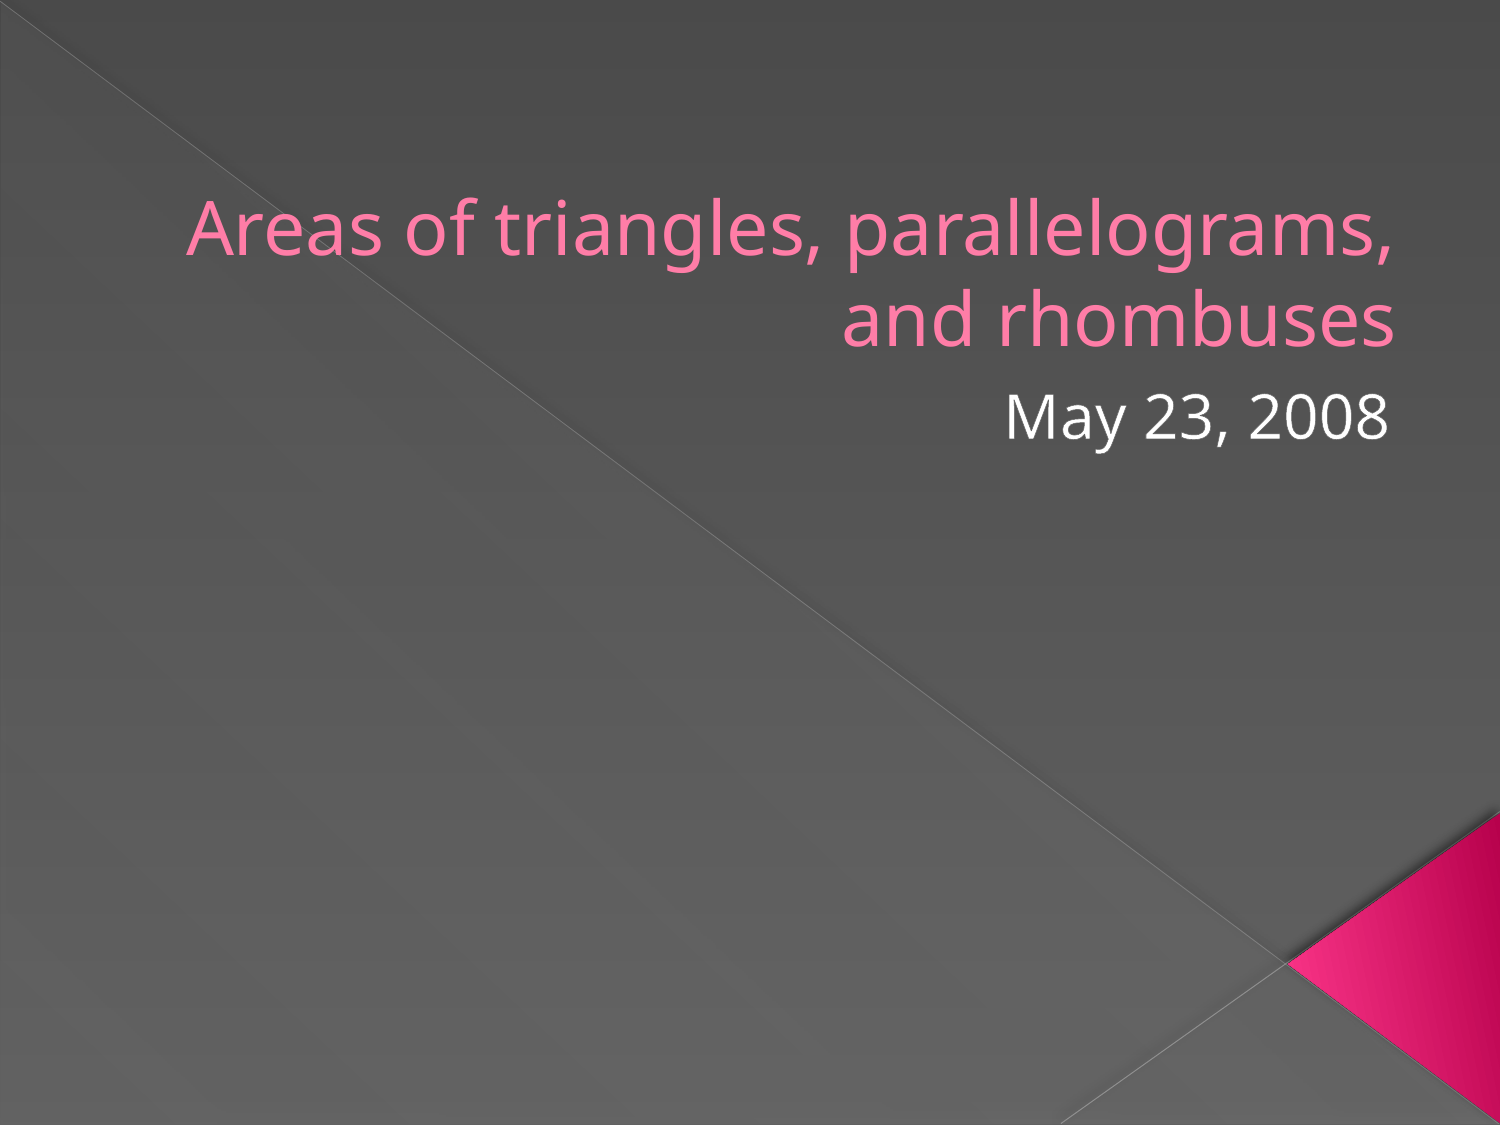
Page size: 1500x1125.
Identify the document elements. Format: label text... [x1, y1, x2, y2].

subtitle May 23, 2008 [88, 369, 1412, 657]
title Areas of triangles, parallelograms, and rhombuses [88, 127, 1412, 369]
